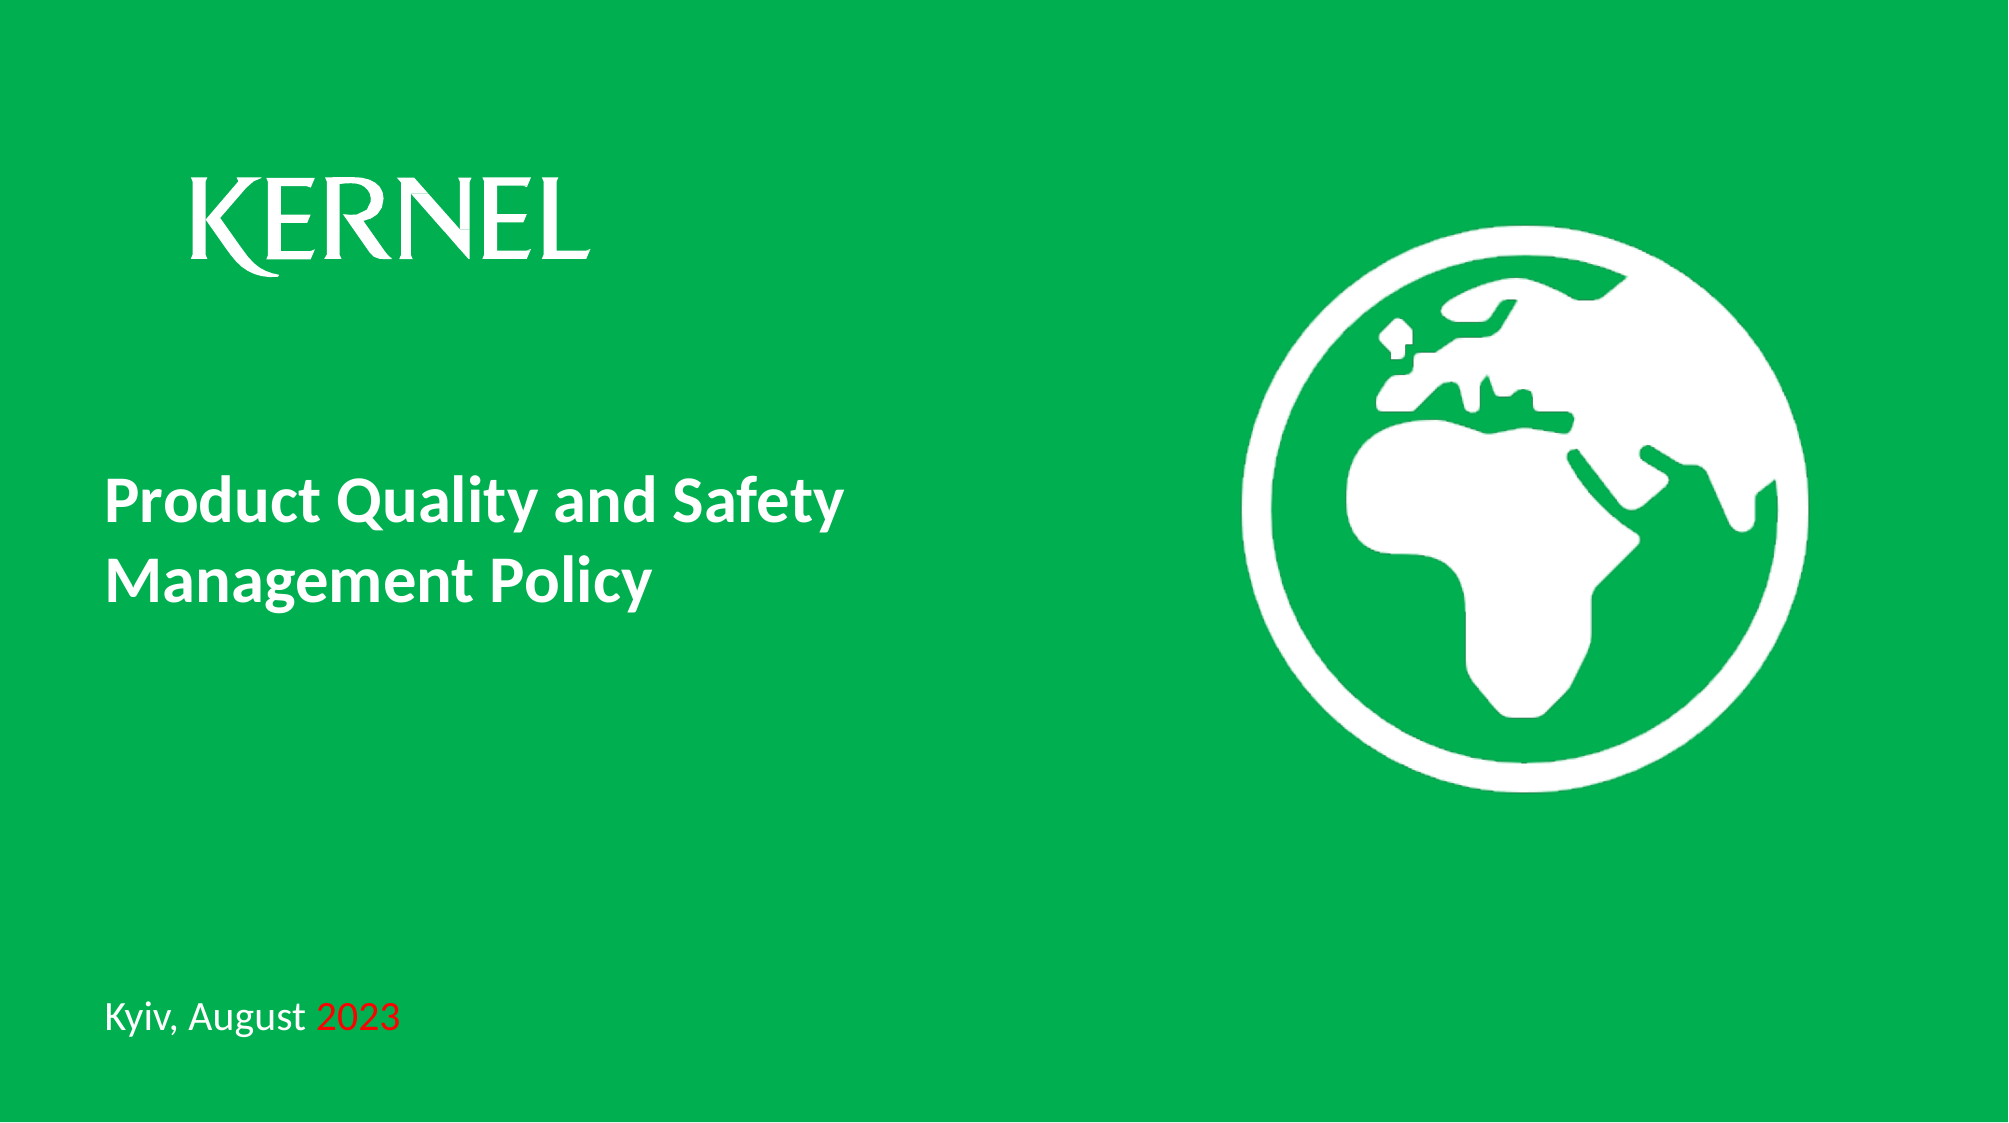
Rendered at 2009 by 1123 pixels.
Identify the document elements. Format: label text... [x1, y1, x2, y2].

text_box [0, 0, 2008, 1123]
text_box [541, 177, 591, 259]
text_box [266, 177, 315, 260]
text_box [205, 177, 279, 278]
picture [1167, 151, 1885, 868]
text_box [482, 177, 532, 259]
text_box Product Quality and Safety Management Policy Kyiv, August 2023 [102, 453, 1089, 1039]
text_box [190, 177, 208, 259]
text_box [324, 177, 392, 260]
text_box [396, 177, 472, 260]
